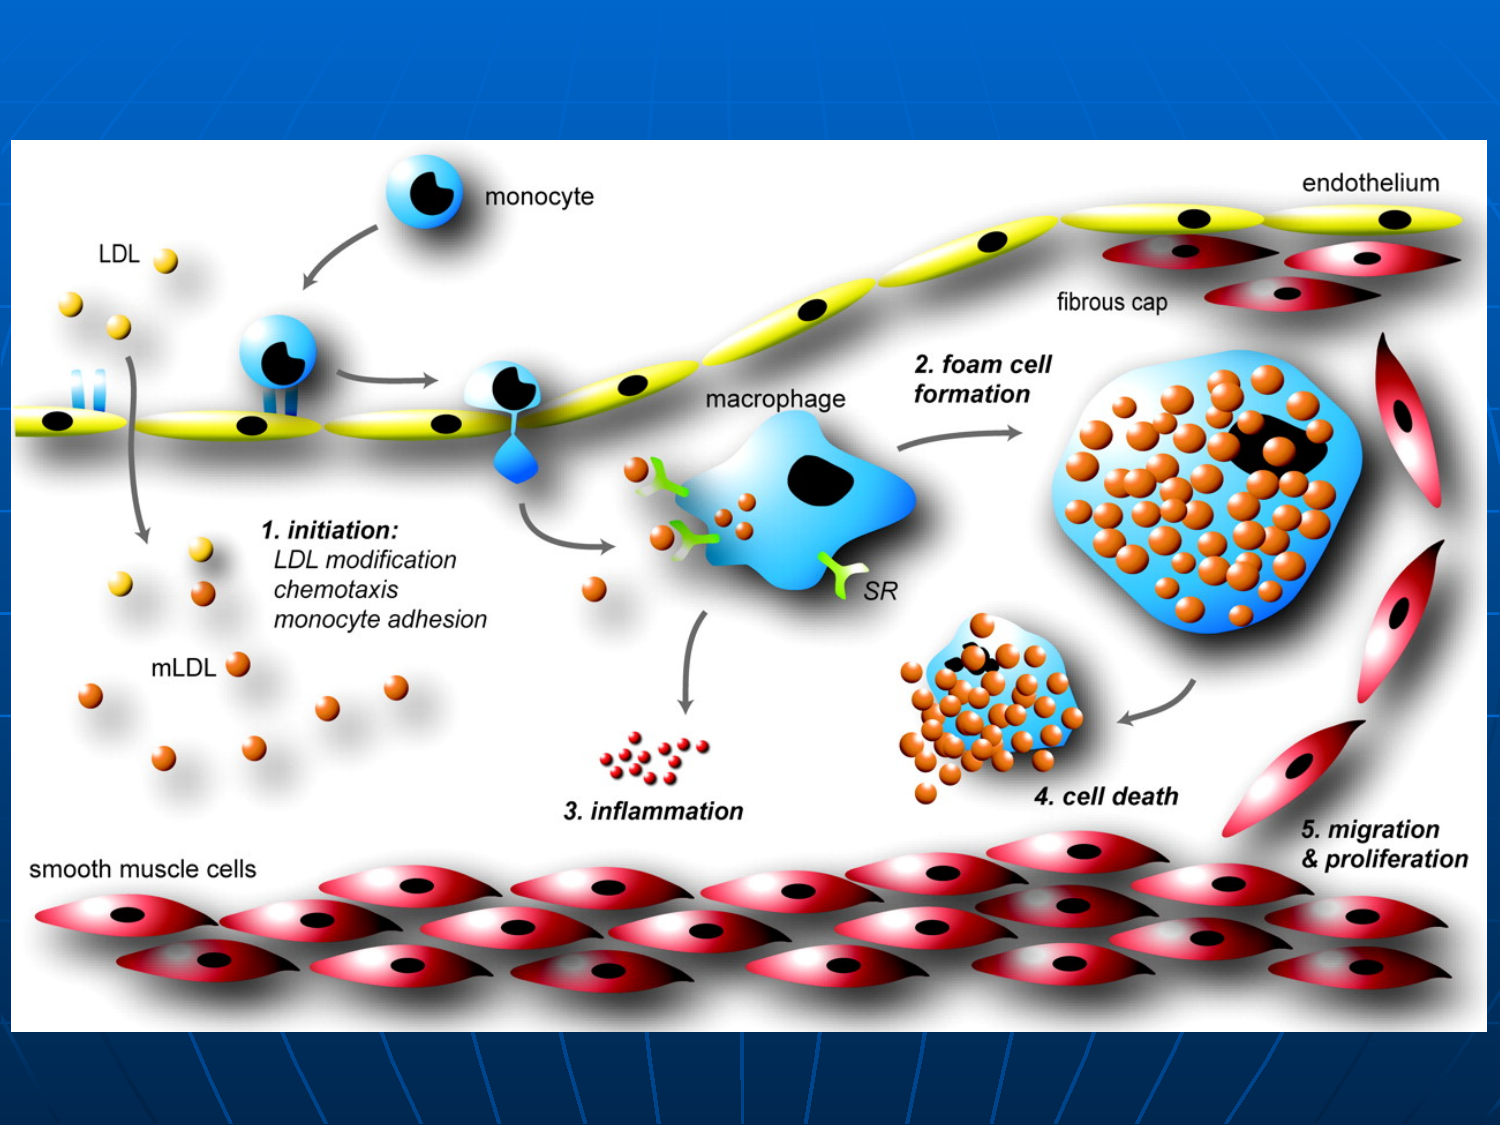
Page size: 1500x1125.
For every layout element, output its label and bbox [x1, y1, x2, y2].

picture [11, 140, 1487, 1032]
